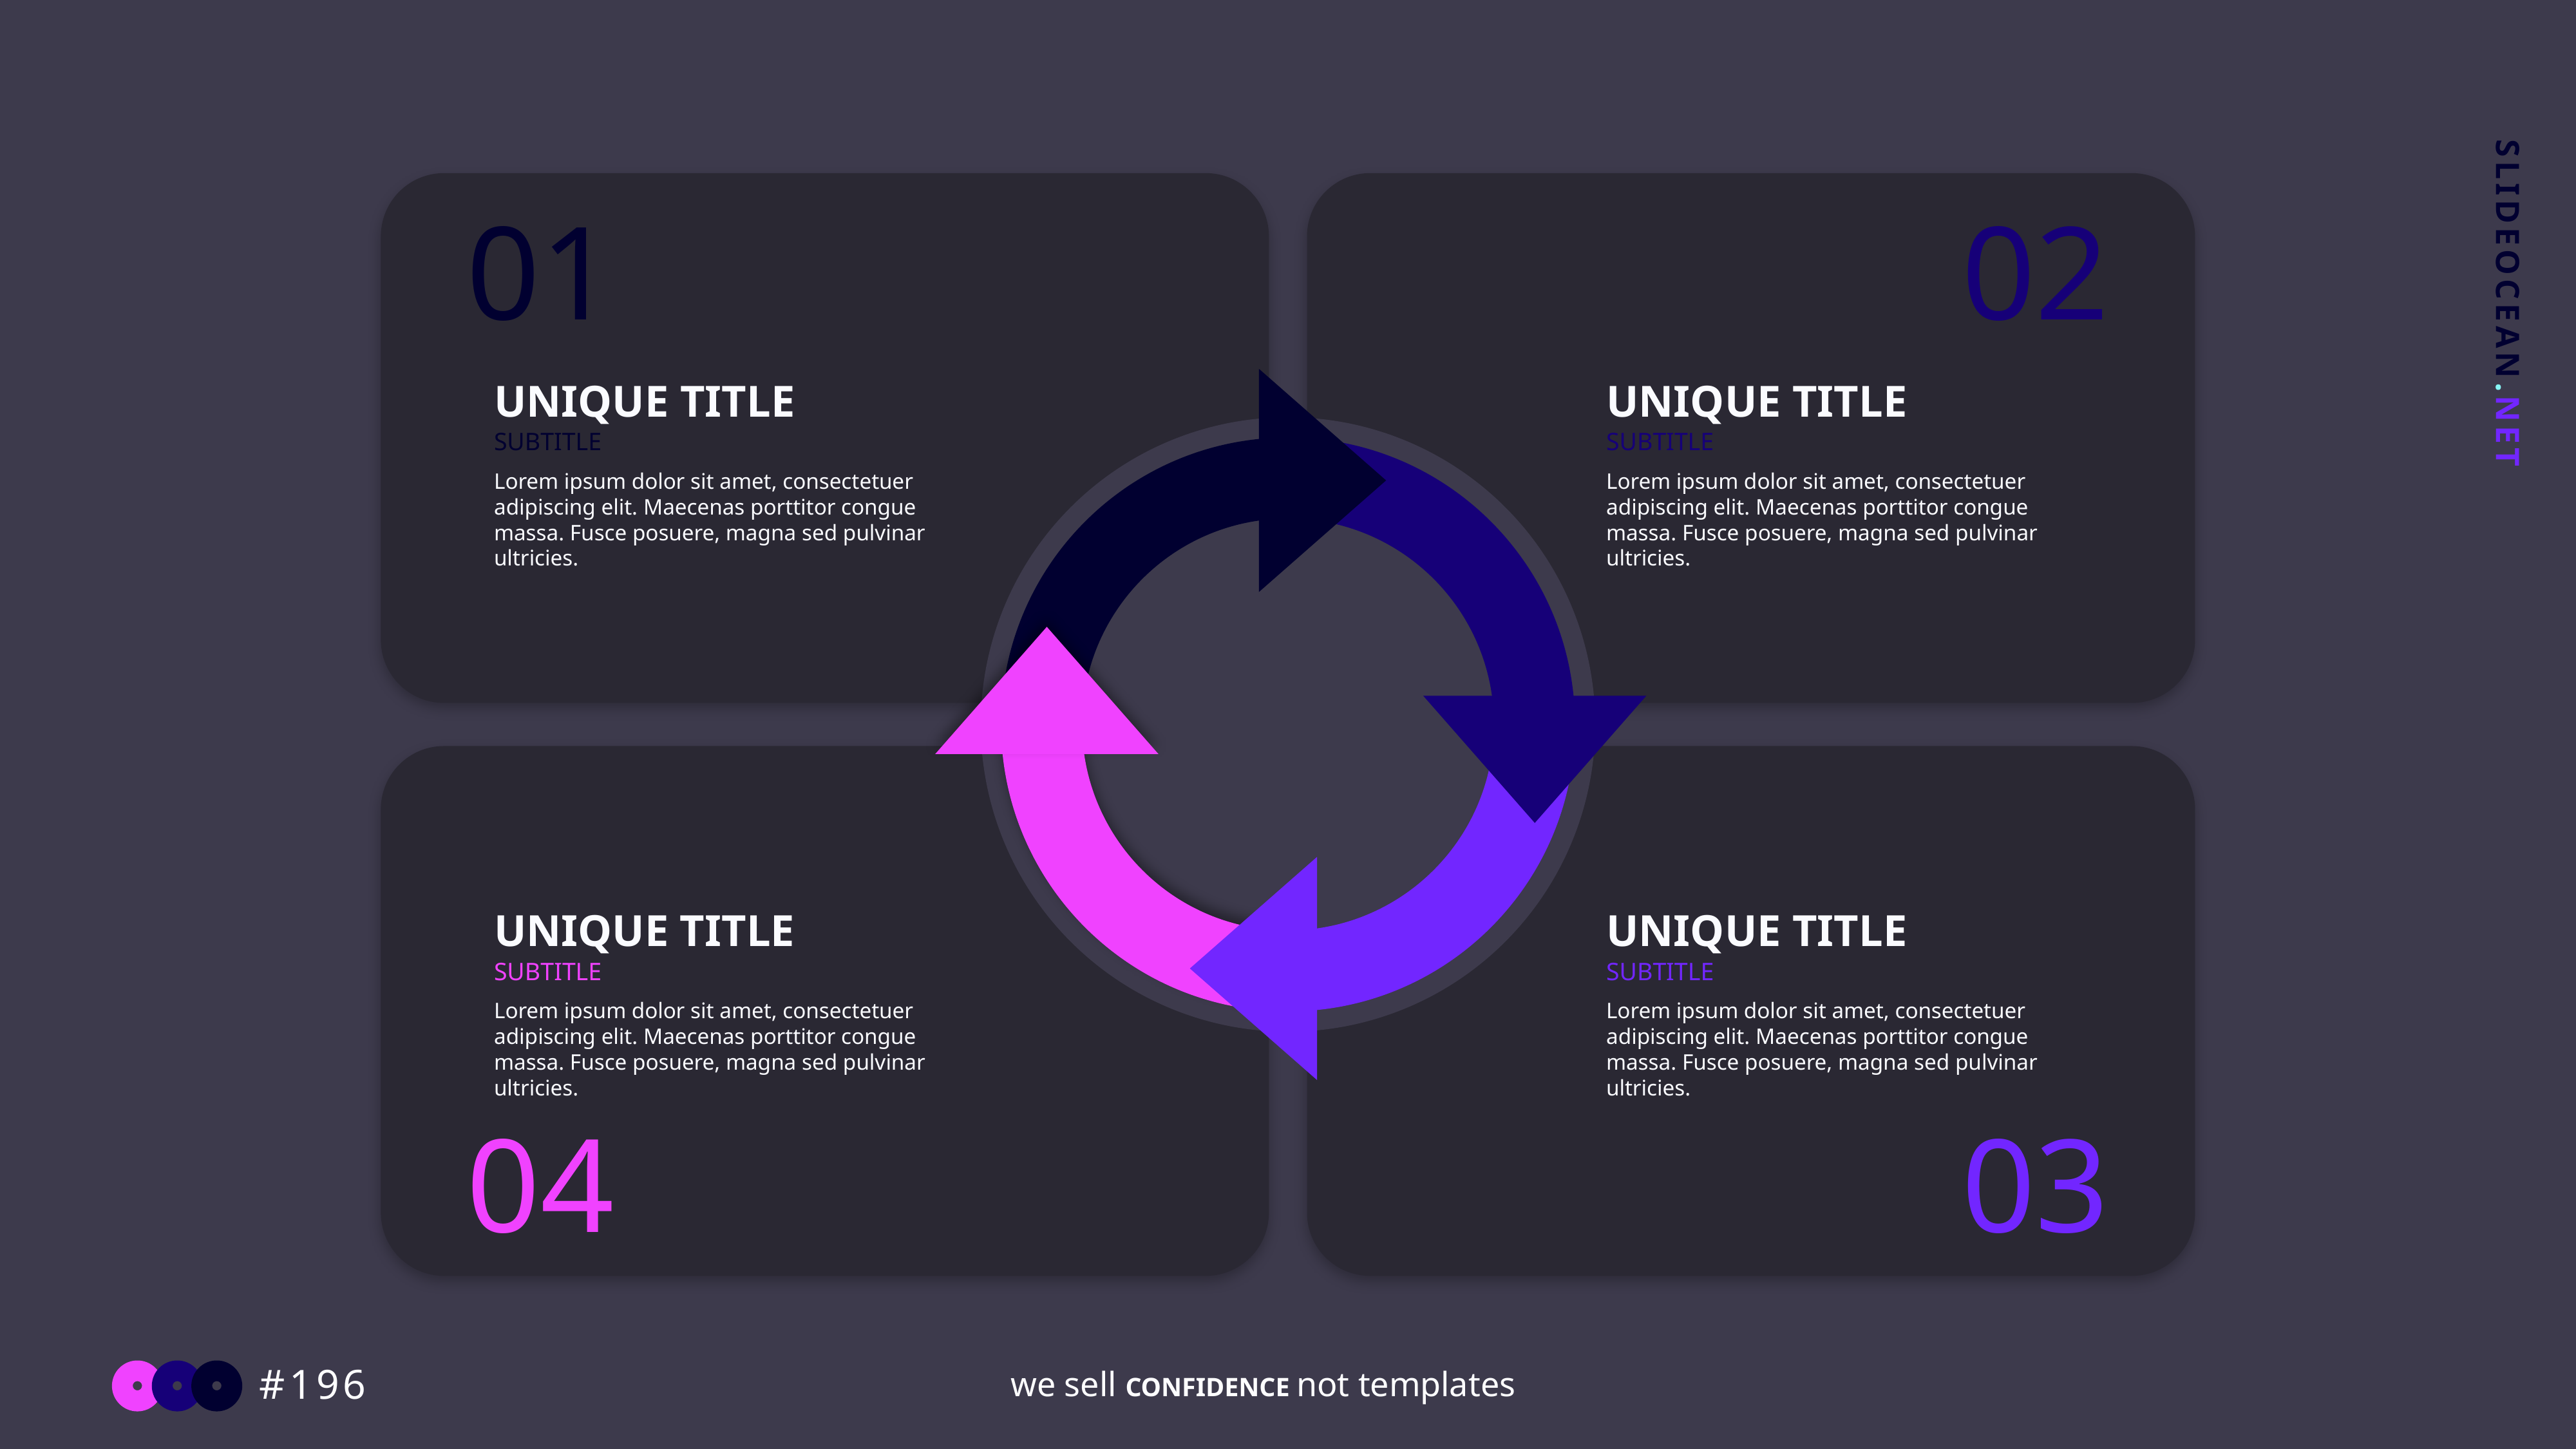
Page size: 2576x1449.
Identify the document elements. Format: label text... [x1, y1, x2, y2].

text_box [934, 368, 1647, 1081]
text_box [1305, 744, 2197, 1277]
text_box 02 [1952, 186, 2195, 351]
text_box [379, 172, 1270, 705]
text_box #196 [259, 1359, 436, 1408]
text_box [1596, 898, 2092, 1081]
text_box 01 [381, 186, 624, 351]
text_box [484, 368, 980, 551]
text_box we sell CONFIDENCE not templates [990, 1358, 1535, 1408]
text_box [1305, 172, 2197, 705]
text_box 03 [1952, 1098, 2195, 1263]
text_box [379, 744, 1270, 1277]
text_box 04 [381, 1098, 624, 1263]
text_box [484, 898, 980, 1081]
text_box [1596, 368, 2092, 551]
